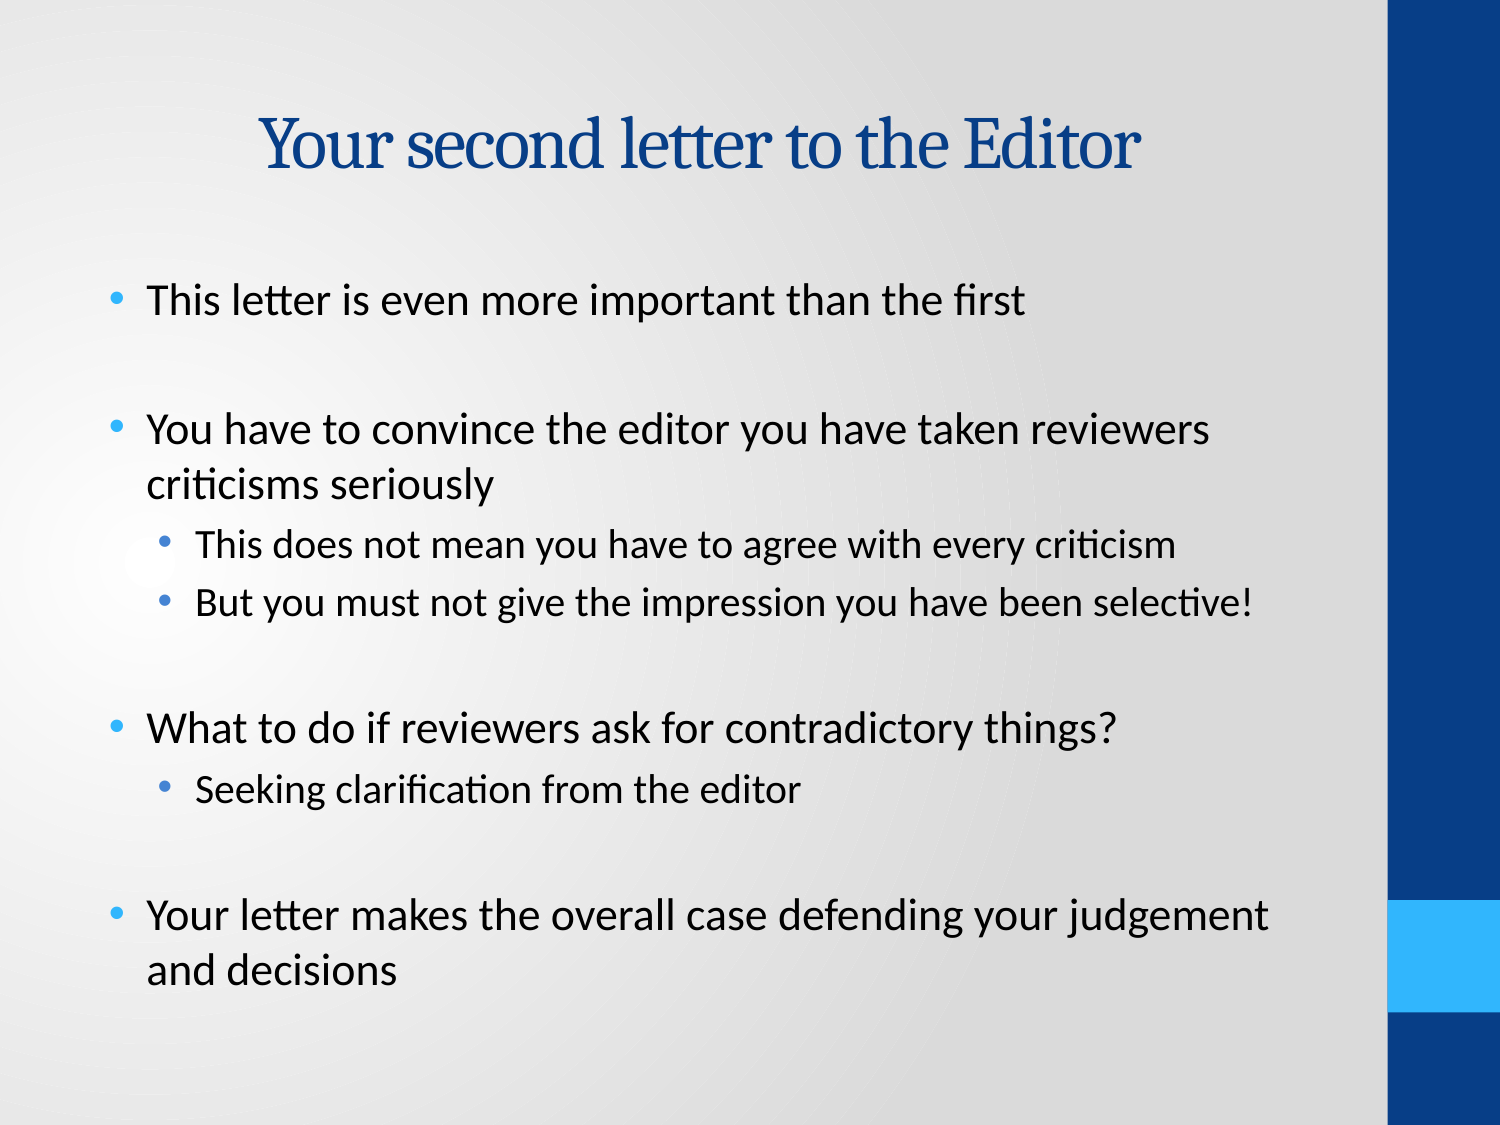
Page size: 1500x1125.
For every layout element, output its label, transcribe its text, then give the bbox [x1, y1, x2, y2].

title Your second letter to the Editor [75, 45, 1325, 233]
list This letter is even more important than the first You have to convince the editor you have taken reviewers criticisms seriously This does not mean you have to agree with every criticism But you must not give the impression you have been selective! What to do if reviewers ask for contradictory things? Seeking clarification from the editor Your letter makes the overall case defending your judgement and decisions [75, 262, 1325, 1050]
